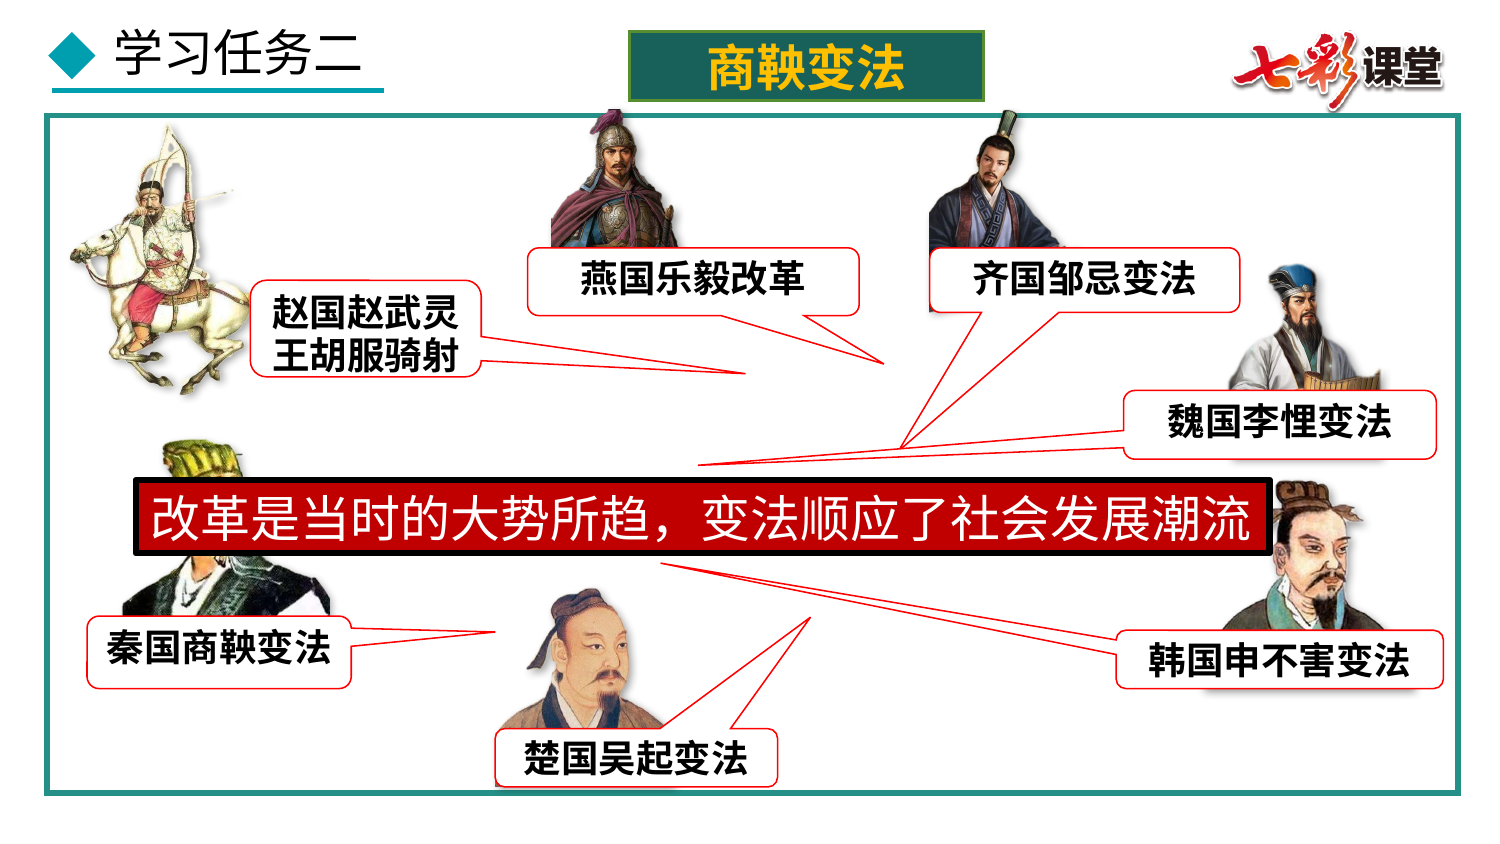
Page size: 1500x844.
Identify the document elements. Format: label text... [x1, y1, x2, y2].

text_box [86, 438, 352, 689]
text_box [494, 586, 779, 788]
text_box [1122, 262, 1437, 460]
text_box 商鞅变法 [628, 31, 984, 102]
picture [1228, 26, 1449, 113]
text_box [527, 108, 860, 316]
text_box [69, 122, 482, 396]
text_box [1115, 479, 1444, 690]
text_box 改革是当时的大势所趋，变法顺应了社会发展潮流 [352, 479, 1115, 554]
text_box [929, 108, 1241, 313]
